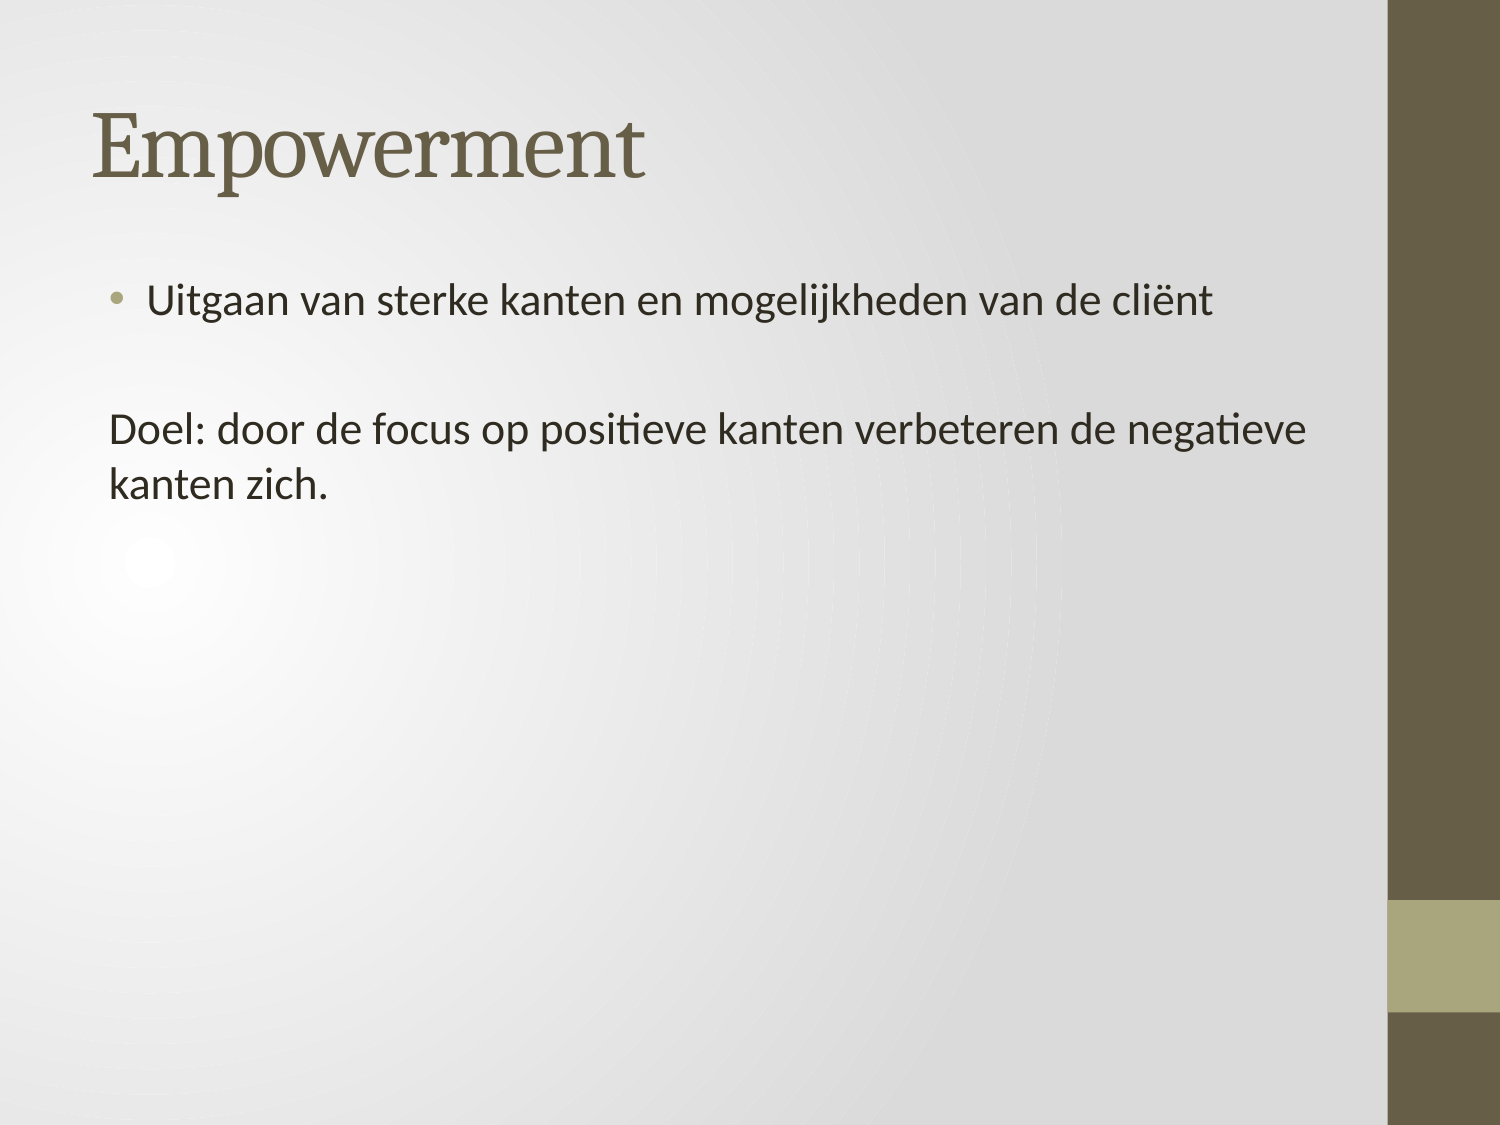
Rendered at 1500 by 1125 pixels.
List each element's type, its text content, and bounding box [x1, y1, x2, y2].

list Uitgaan van sterke kanten en mogelijkheden van de cliënt Doel: door de focus op positieve kanten verbeteren de negatieve kanten zich. [75, 262, 1325, 1050]
title Empowerment [75, 45, 1325, 233]
